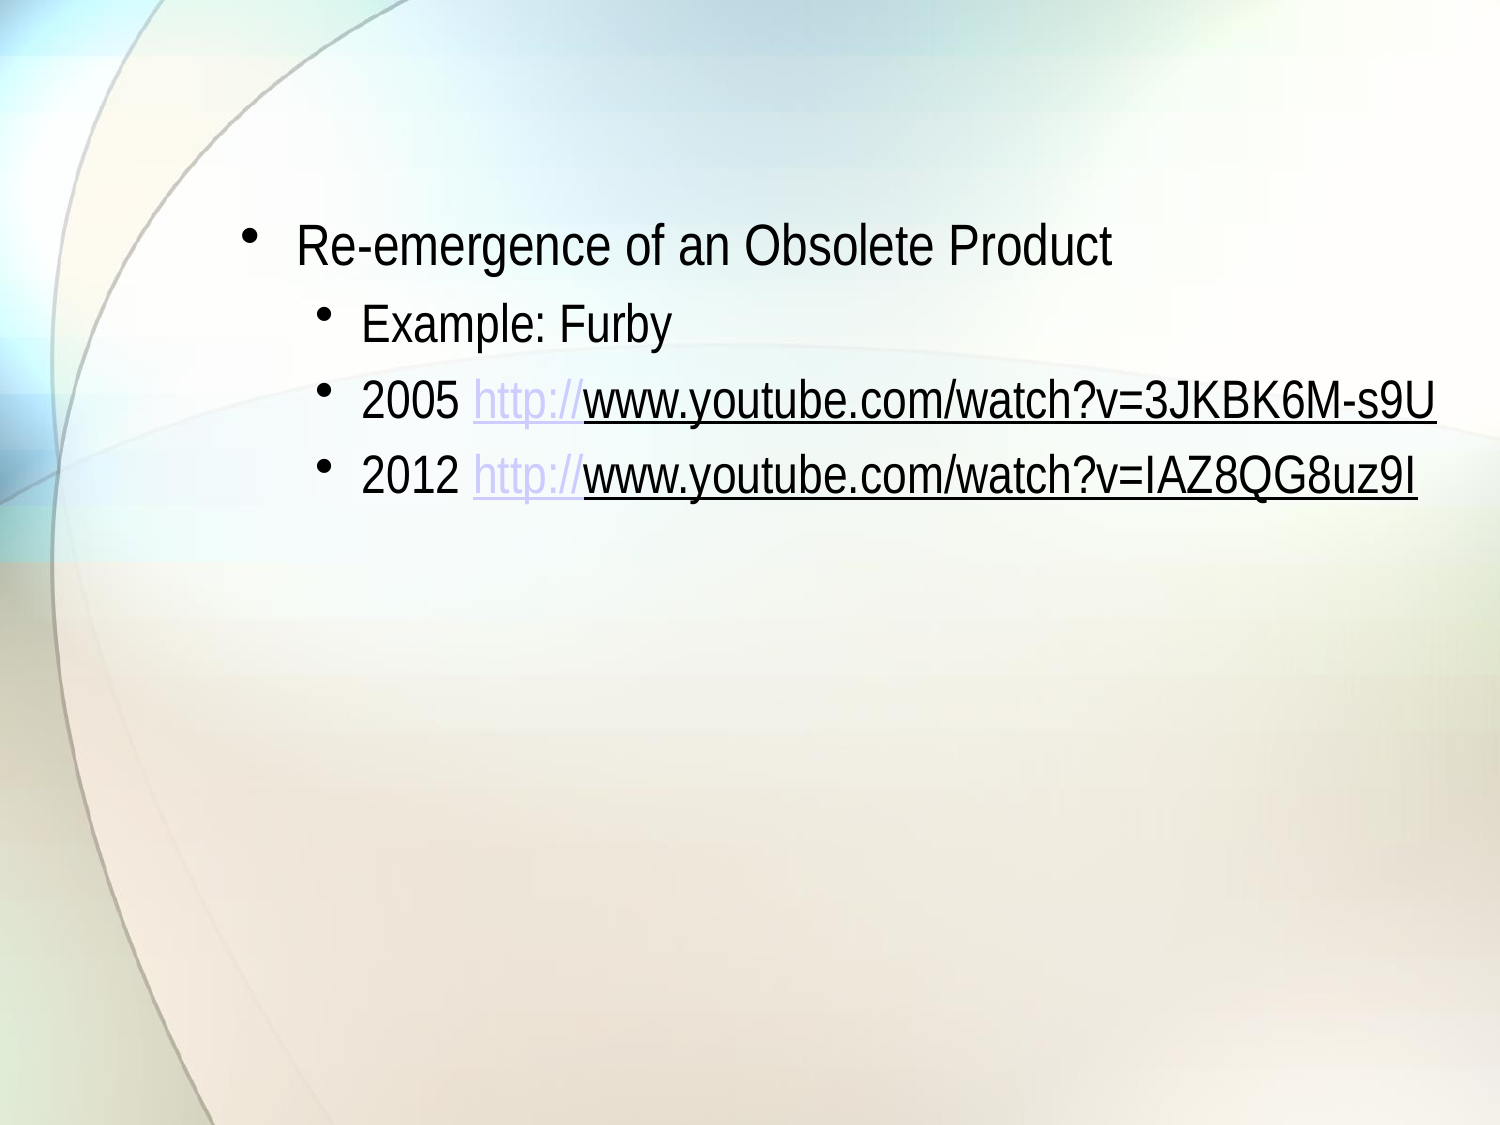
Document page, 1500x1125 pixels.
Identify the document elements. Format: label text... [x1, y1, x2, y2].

list Re-emergence of an Obsolete Product Example: Furby 2005 http://www.youtube.com/watch?v=3JKBK6M-s9U 2012 http://www.youtube.com/watch?v=IAZ8QG8uz9I [224, 199, 1463, 1026]
picture [0, 0, 1500, 1125]
